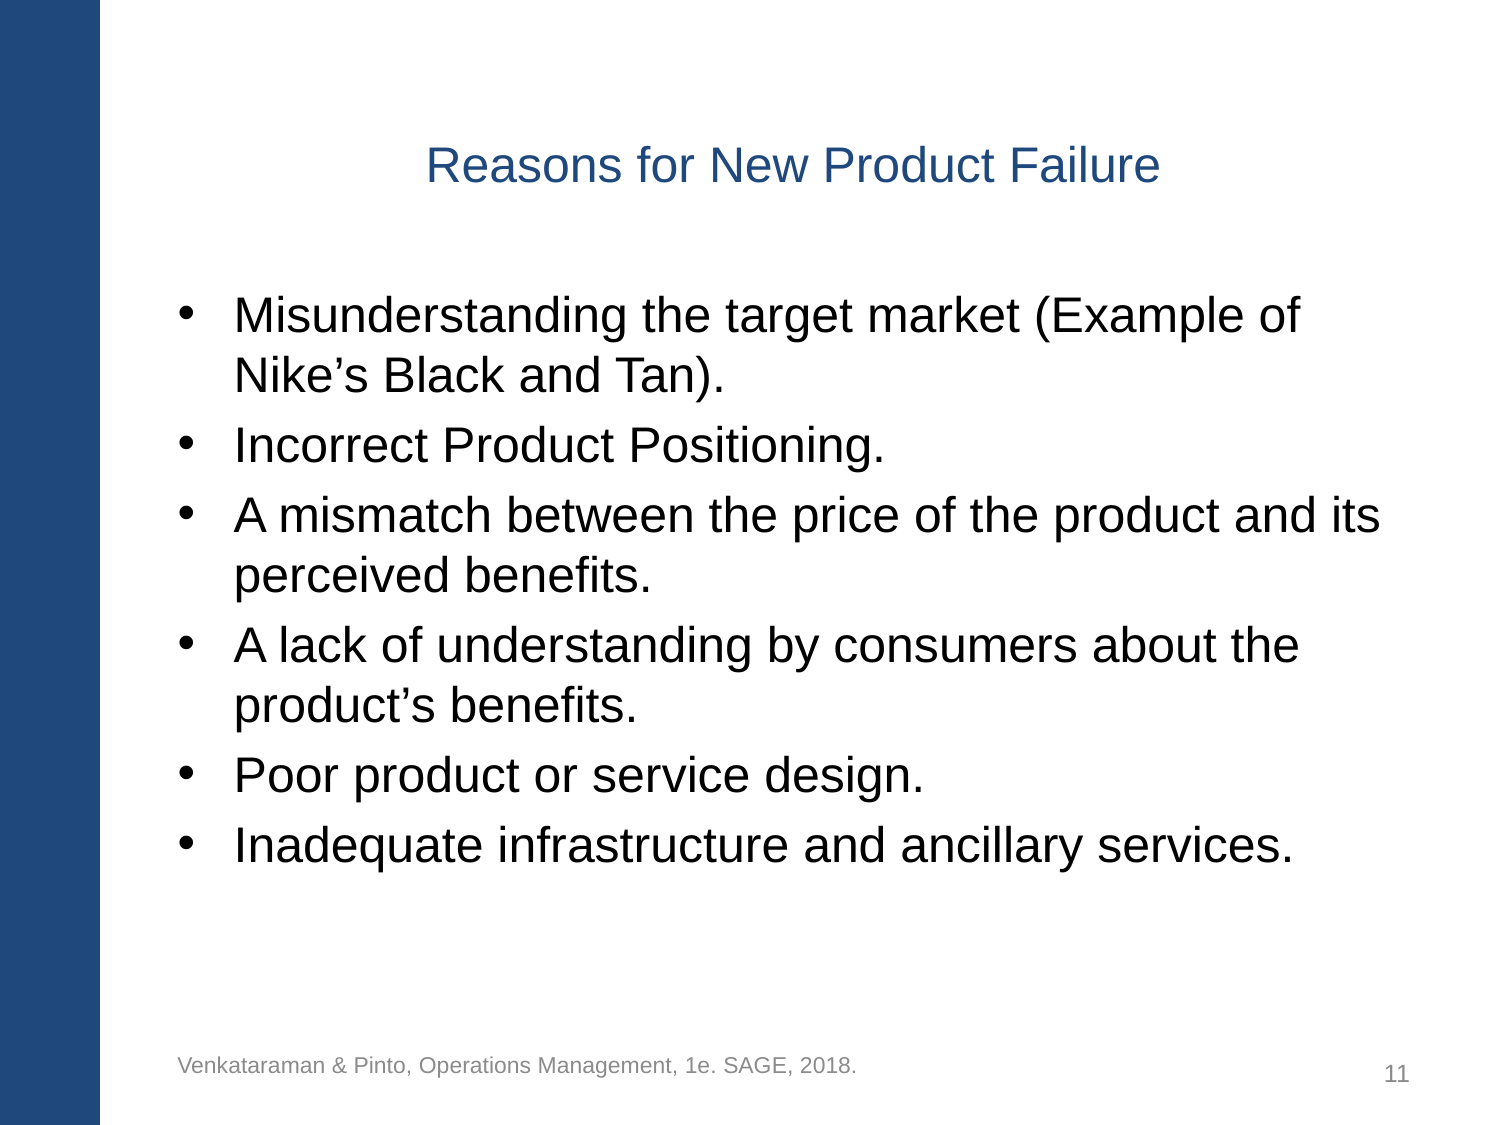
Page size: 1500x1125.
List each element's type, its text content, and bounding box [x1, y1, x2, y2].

list Misunderstanding the target market (Example of Nike’s Black and Tan). Incorrect Product Positioning. A mismatch between the price of the product and its perceived benefits. A lack of understanding by consumers about the product’s benefits. Poor product or service design. Inadequate infrastructure and ancillary services. [162, 275, 1425, 1005]
slide_number 11 [1350, 1042, 1425, 1103]
footer Venkataraman & Pinto, Operations Management, 1e. SAGE, 2018. [162, 1042, 1313, 1103]
title Reasons for New Product Failure [162, 50, 1425, 275]
